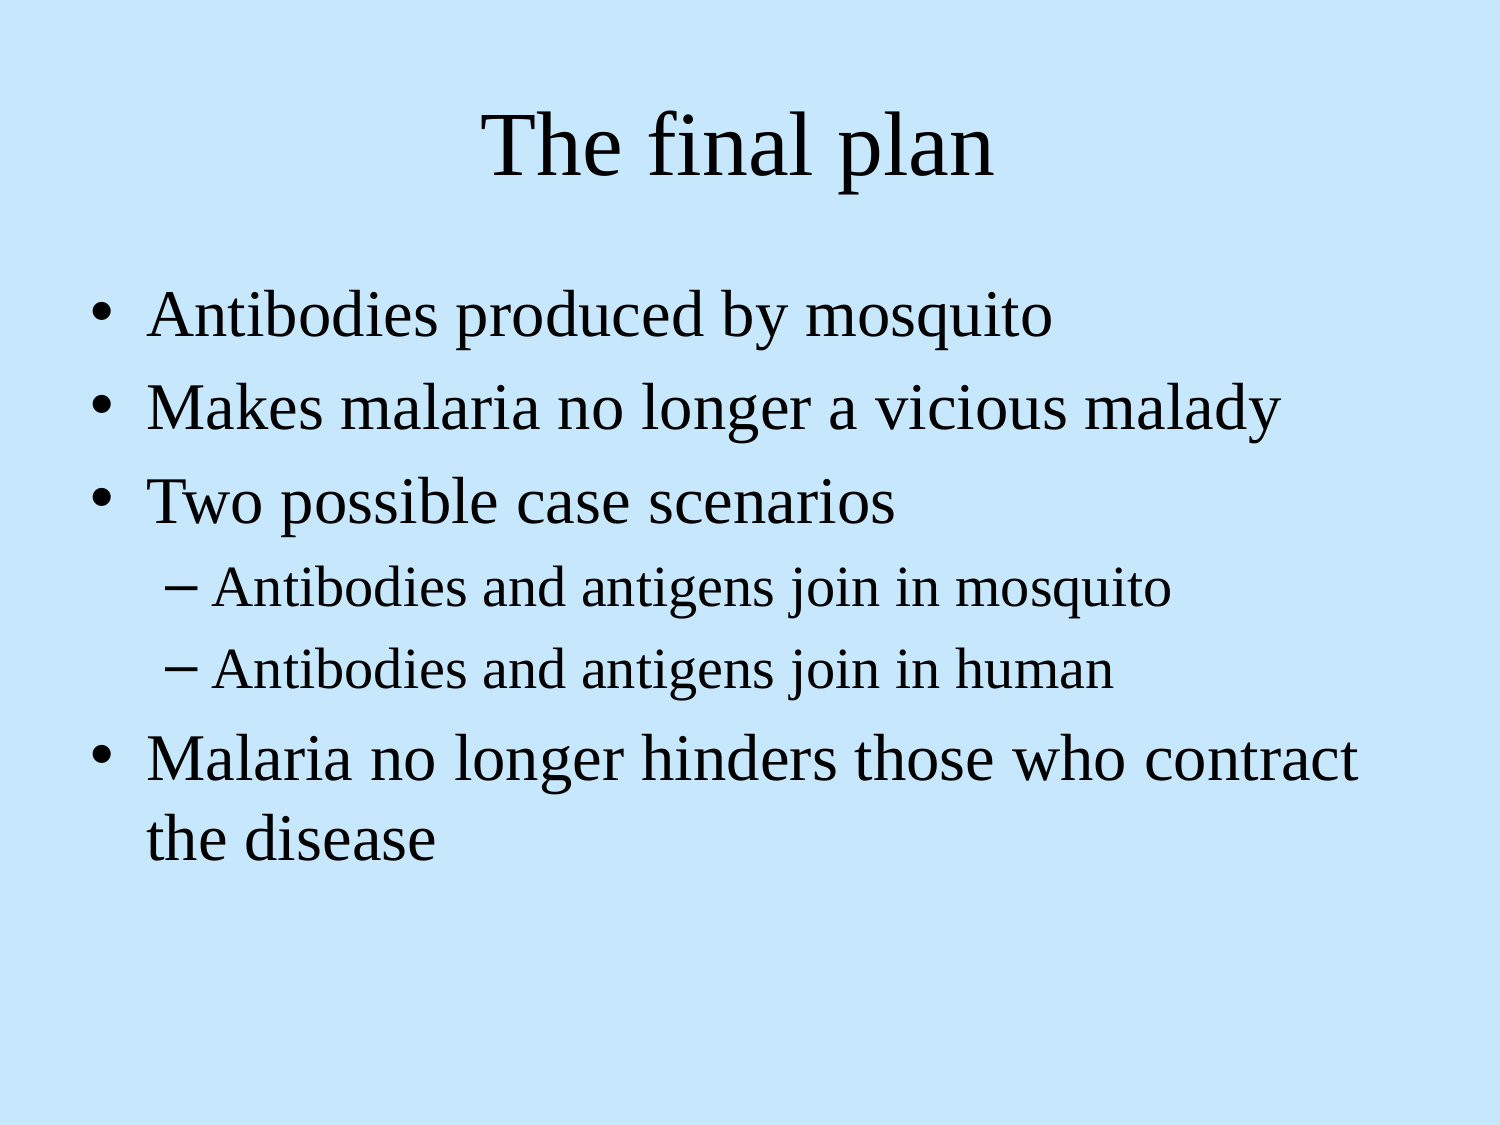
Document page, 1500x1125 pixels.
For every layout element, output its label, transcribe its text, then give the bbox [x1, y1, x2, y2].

list Antibodies produced by mosquito Makes malaria no longer a vicious malady Two possible case scenarios Antibodies and antigens join in mosquito Antibodies and antigens join in human Malaria no longer hinders those who contract the disease [75, 262, 1425, 1005]
title The final plan [75, 45, 1425, 233]
